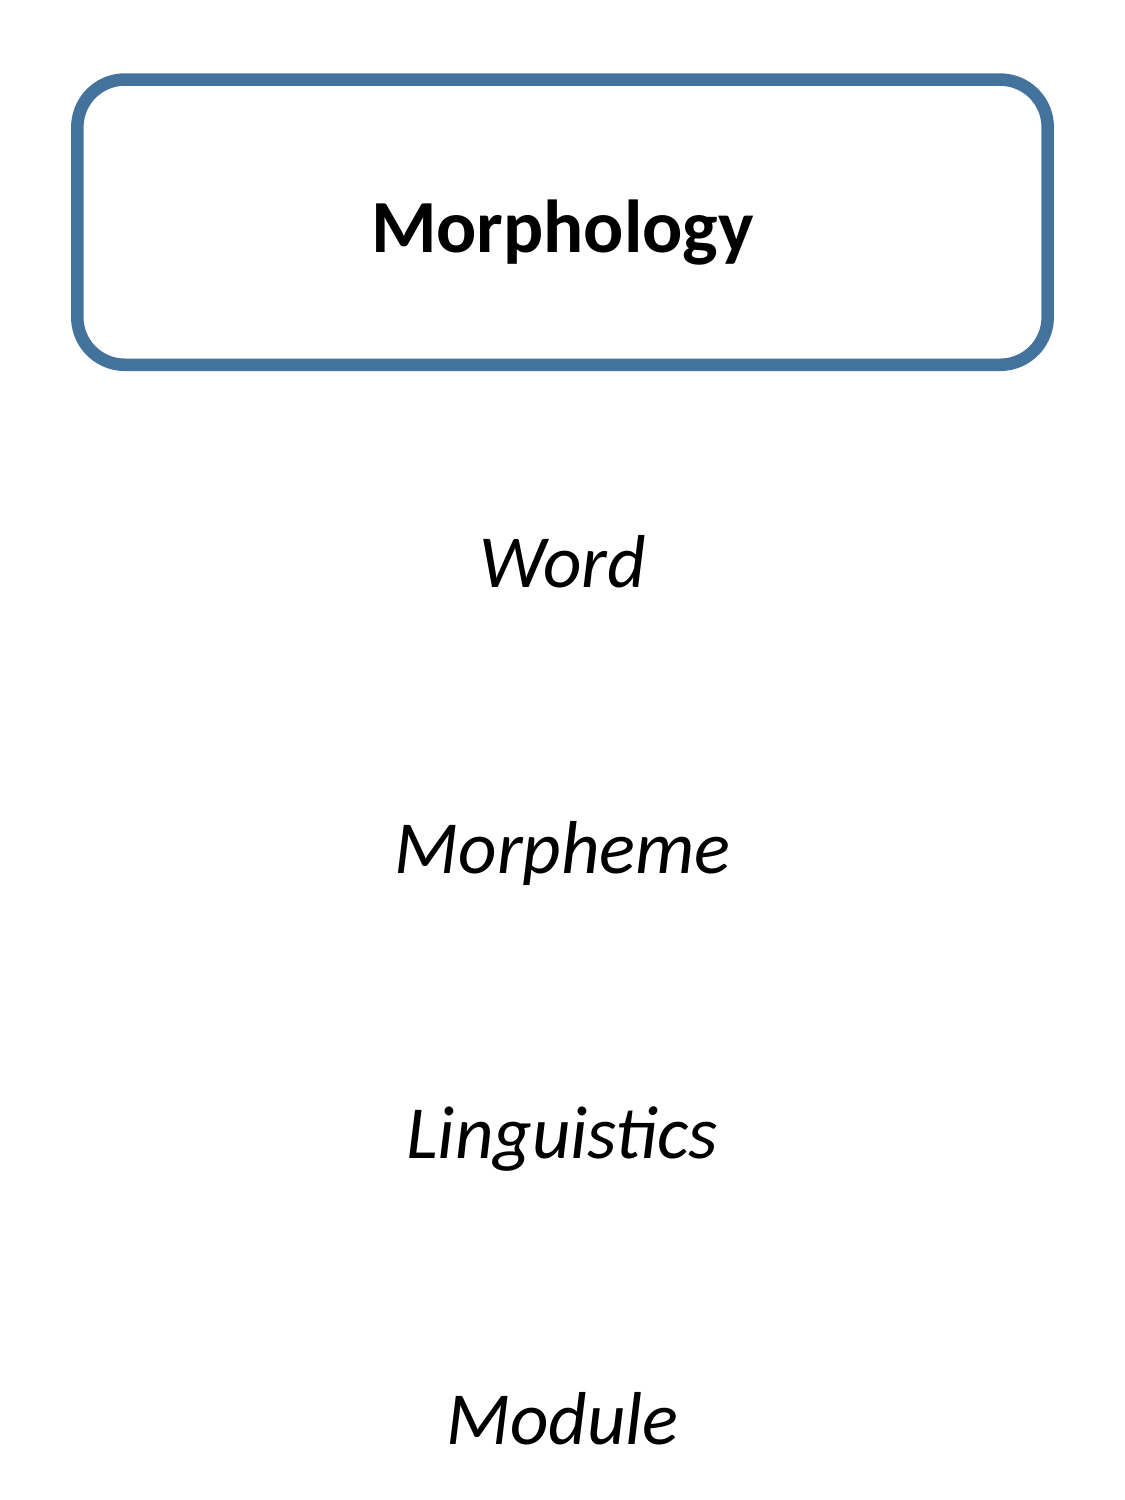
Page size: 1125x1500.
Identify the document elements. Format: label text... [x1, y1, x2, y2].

list Word Morpheme Linguistics Module [77, 399, 1048, 1352]
text_box Morphology [76, 78, 1049, 366]
